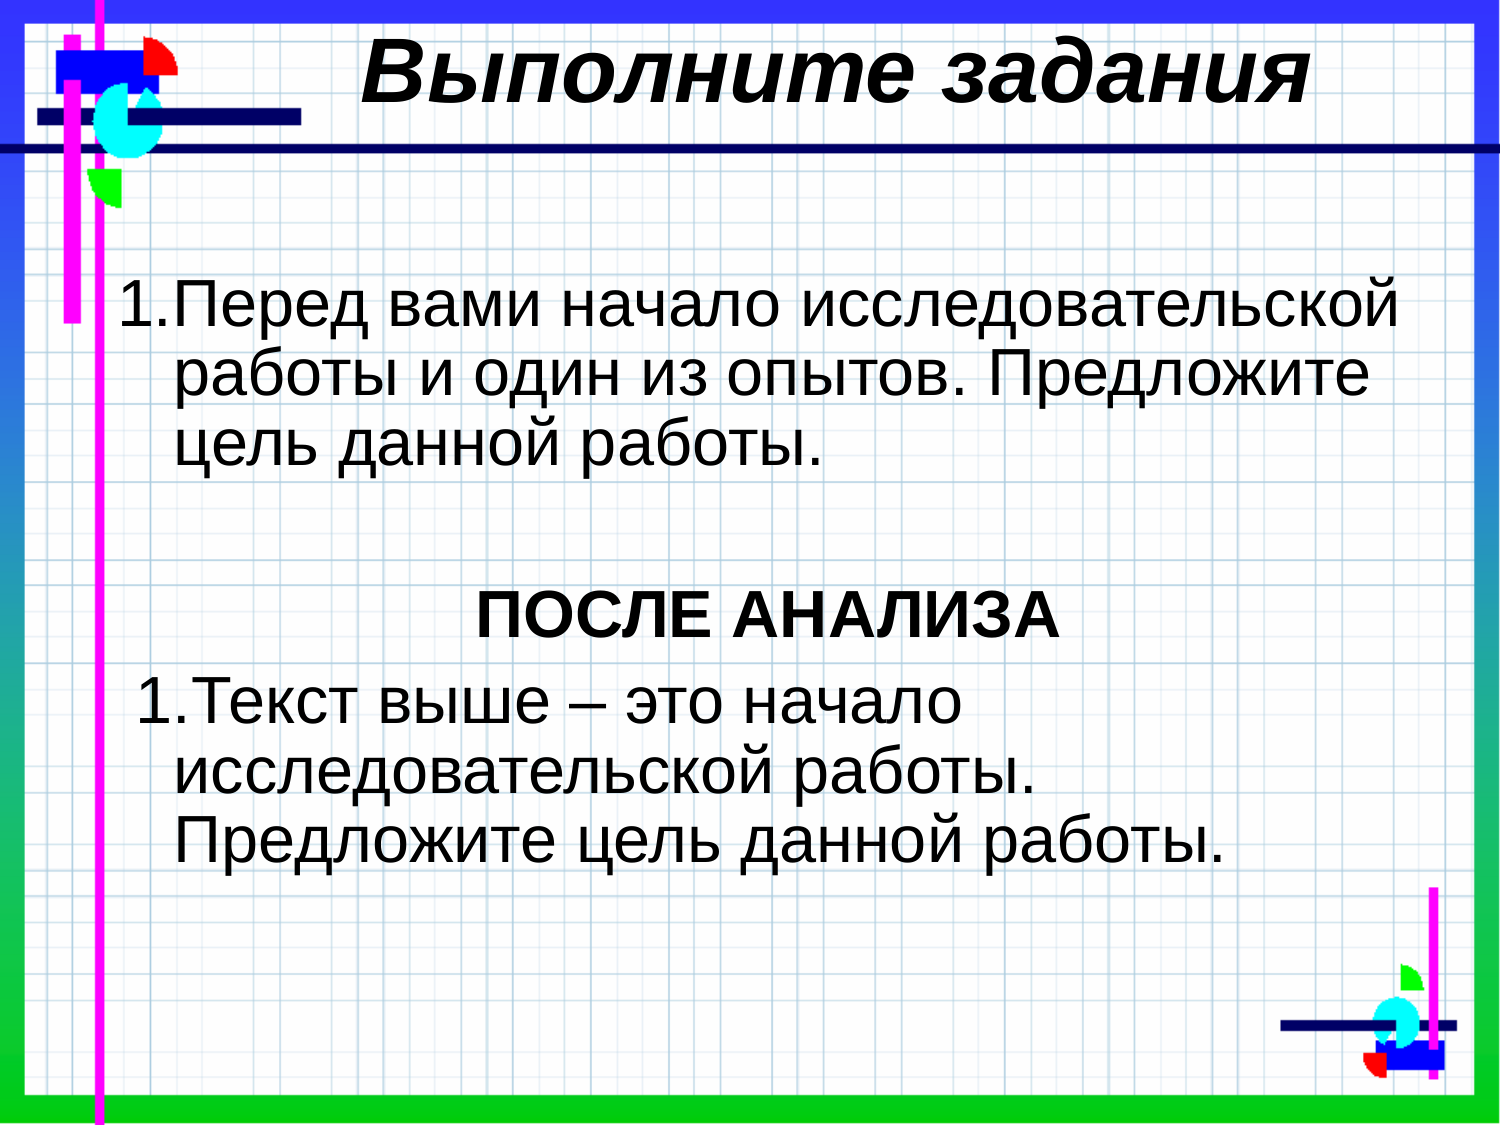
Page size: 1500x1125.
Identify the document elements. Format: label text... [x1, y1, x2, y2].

list 1.Перед вами начало исследовательской работы и один из опытов. Предложите цель данной работы. ПОСЛЕ АНАЛИЗА 1.Текст выше – это начало исследовательской работы. Предложите цель данной работы. [116, 175, 1422, 1004]
picture [0, 0, 1500, 1125]
title Выполните задания [74, 116, 1422, 141]
